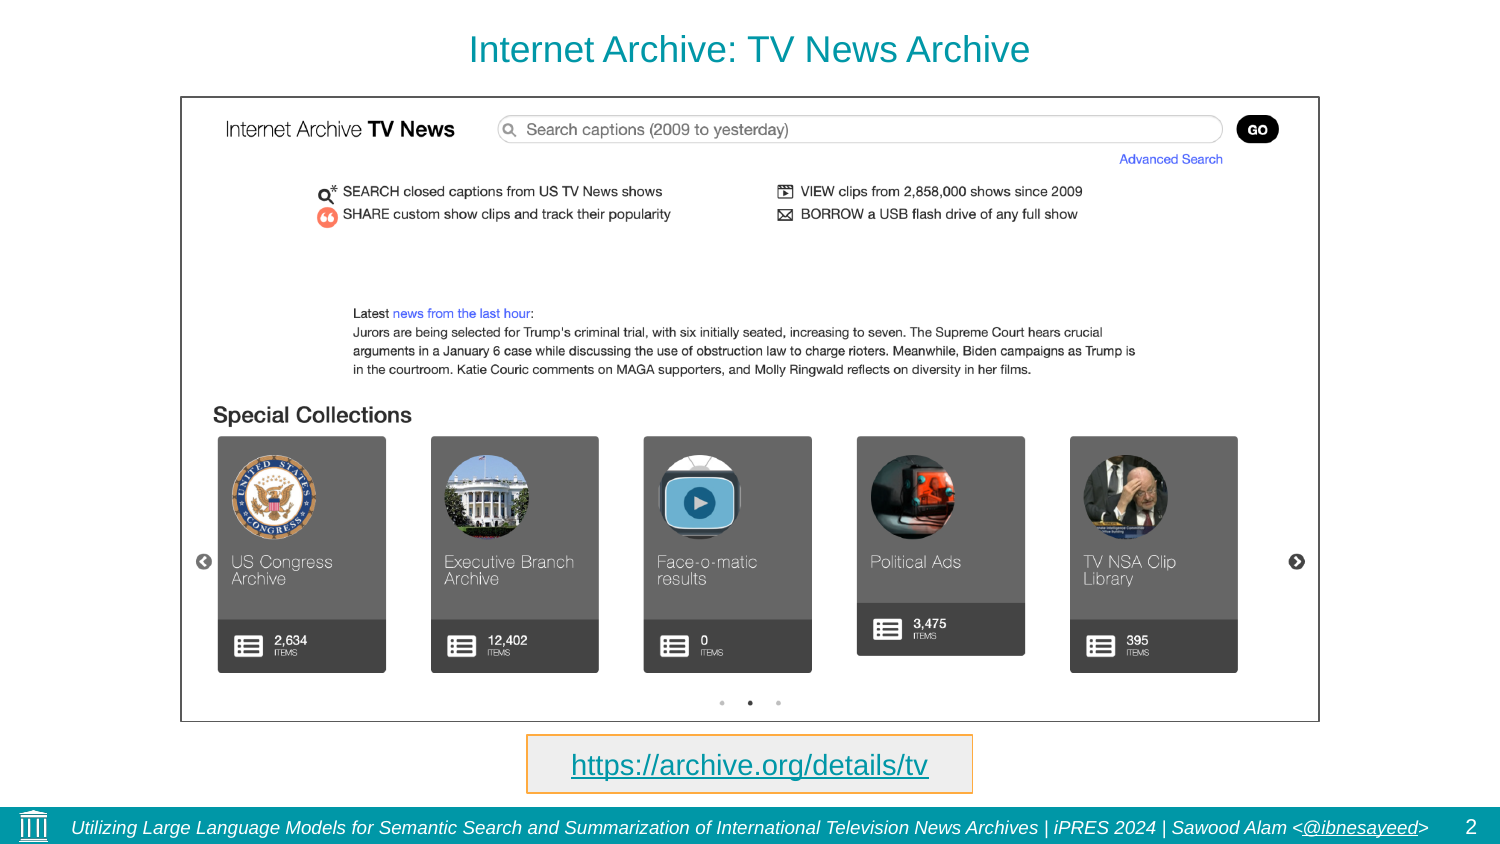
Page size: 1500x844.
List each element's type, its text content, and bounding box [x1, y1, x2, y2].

picture [19, 810, 48, 842]
picture [181, 97, 1319, 721]
text_box https://archive.org/details/tv [527, 734, 973, 794]
title Internet Archive: TV News Archive [19, 10, 1481, 86]
slide_number ‹#› [1402, 807, 1493, 844]
